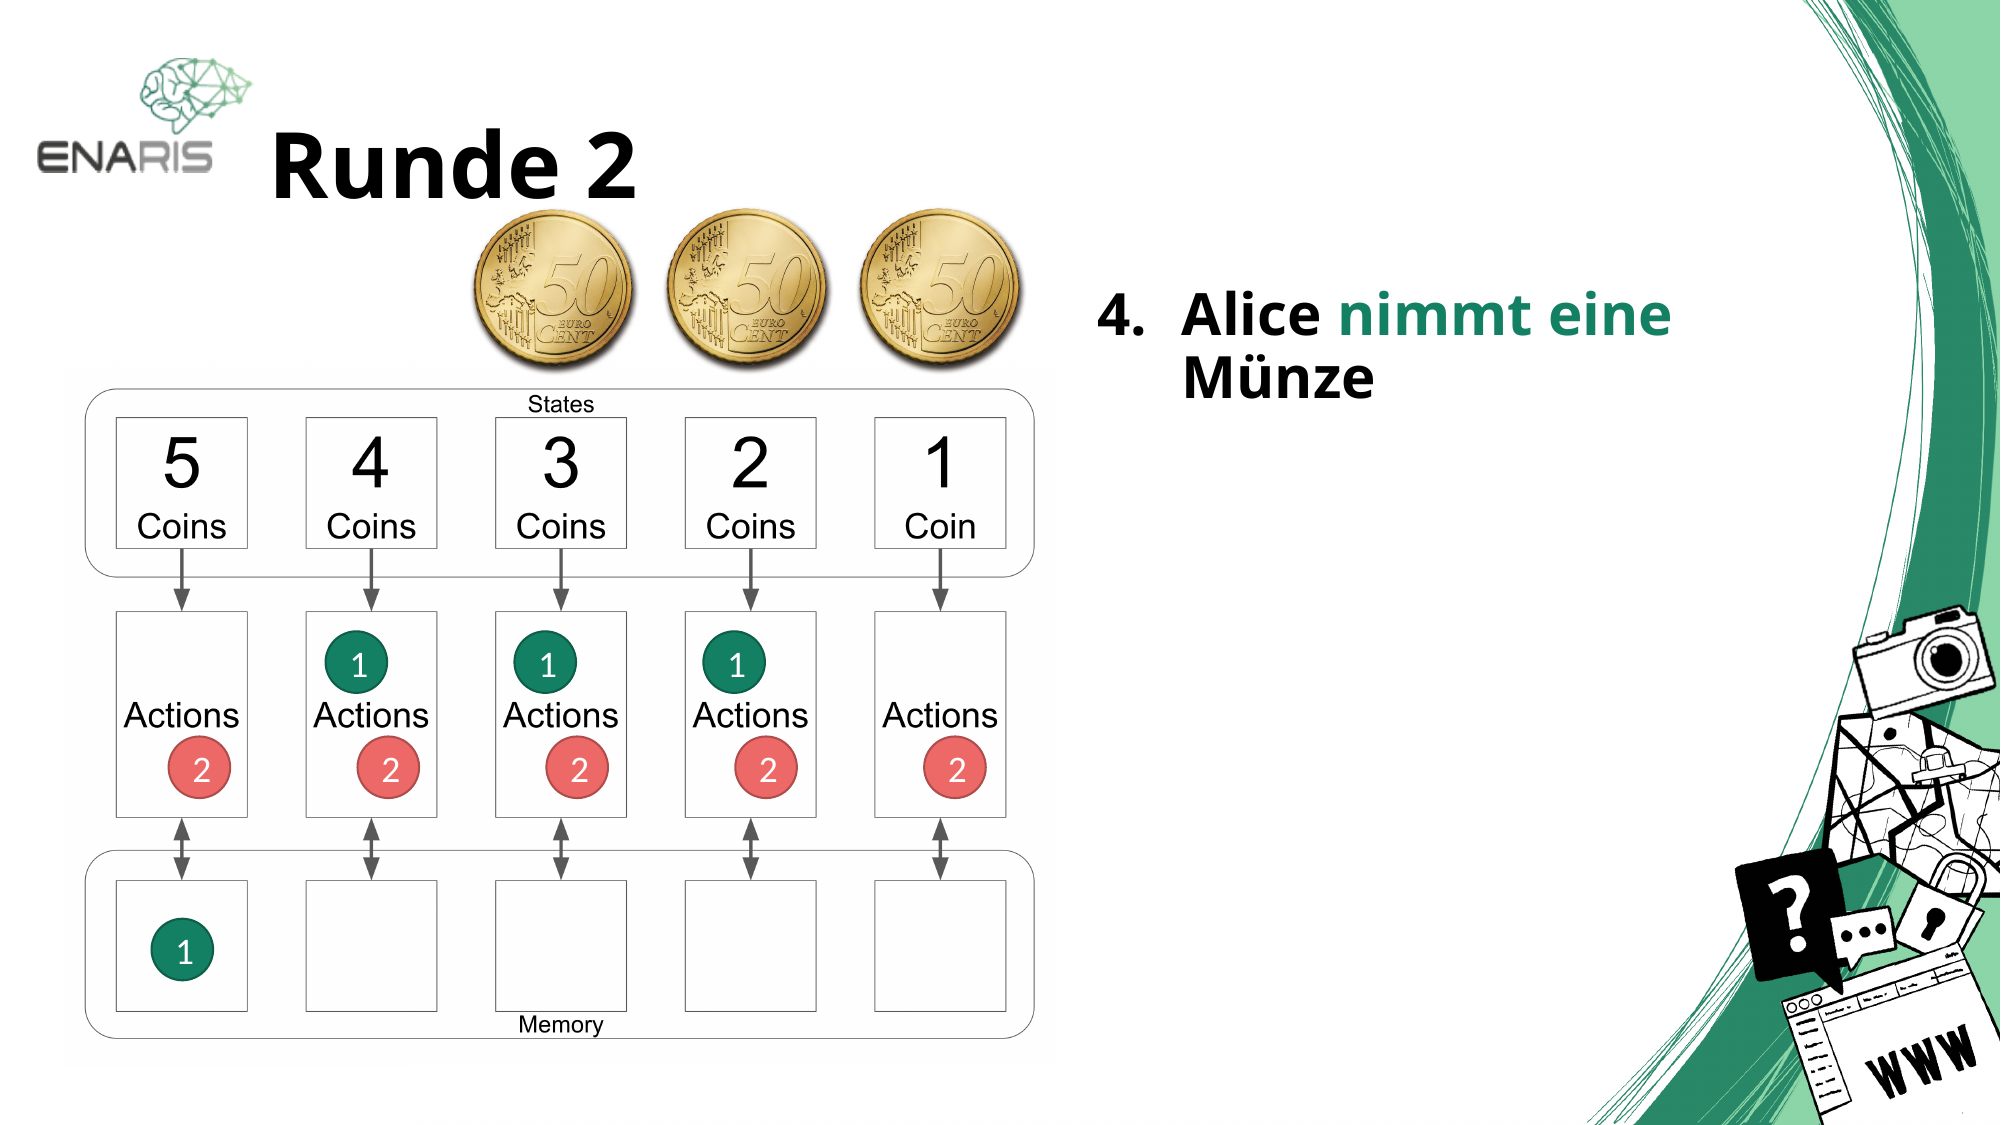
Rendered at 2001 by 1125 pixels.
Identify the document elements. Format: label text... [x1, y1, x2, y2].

picture [408, 0, 2000, 1125]
title Runde 2 [253, 59, 1863, 278]
picture [37, 58, 254, 173]
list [63, 361, 1059, 1066]
text_box Alice nimmt eine Münze [1082, 277, 1869, 1116]
